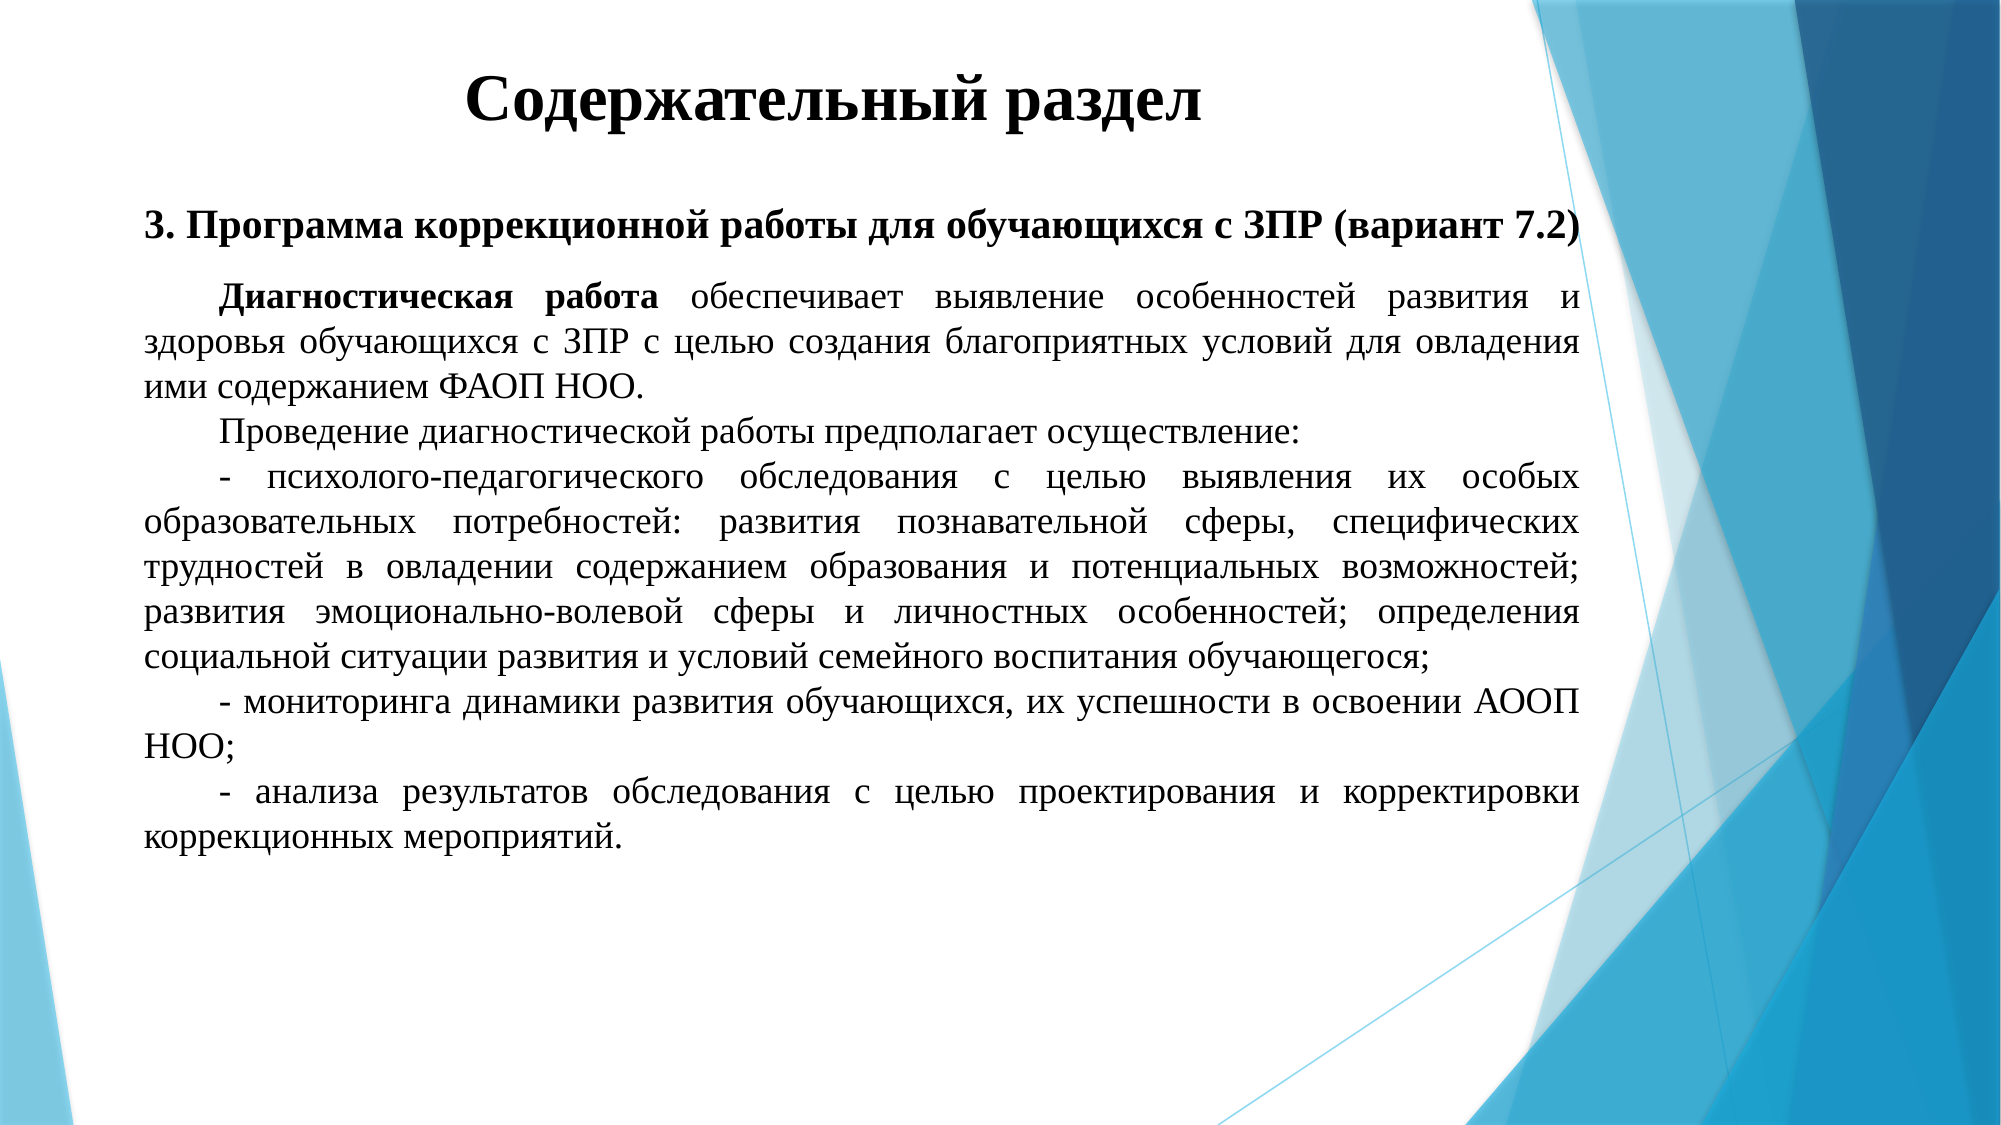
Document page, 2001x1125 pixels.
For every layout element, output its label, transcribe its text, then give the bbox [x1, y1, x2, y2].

list 3. Программа коррекционной работы для обучающихся с ЗПР (вариант 7.2) Диагностическая работа обеспечивает выявление особенностей развития и здоровья обучающихся с ЗПР с целью создания благоприятных условий для овладения ими содержанием ФАОП НОО. Проведение диагностической работы предполагает осуществление: - психолого-педагогического обследования с целью выявления их особых образовательных потребностей: развития познавательной сферы, специфических трудностей в овладении содержанием образования и потенциальных возможностей; развития эмоционально-волевой сферы и личностных особенностей; определения социальной ситуации развития и условий семейного воспитания обучающегося; - мониторинга динамики развития обучающихся, их успешности в освоении АООП НОО; - анализа результатов обследования с целью проектирования и корректировки коррекционных мероприятий. [128, 188, 1597, 1078]
title Содержательный раздел [128, 45, 1540, 188]
